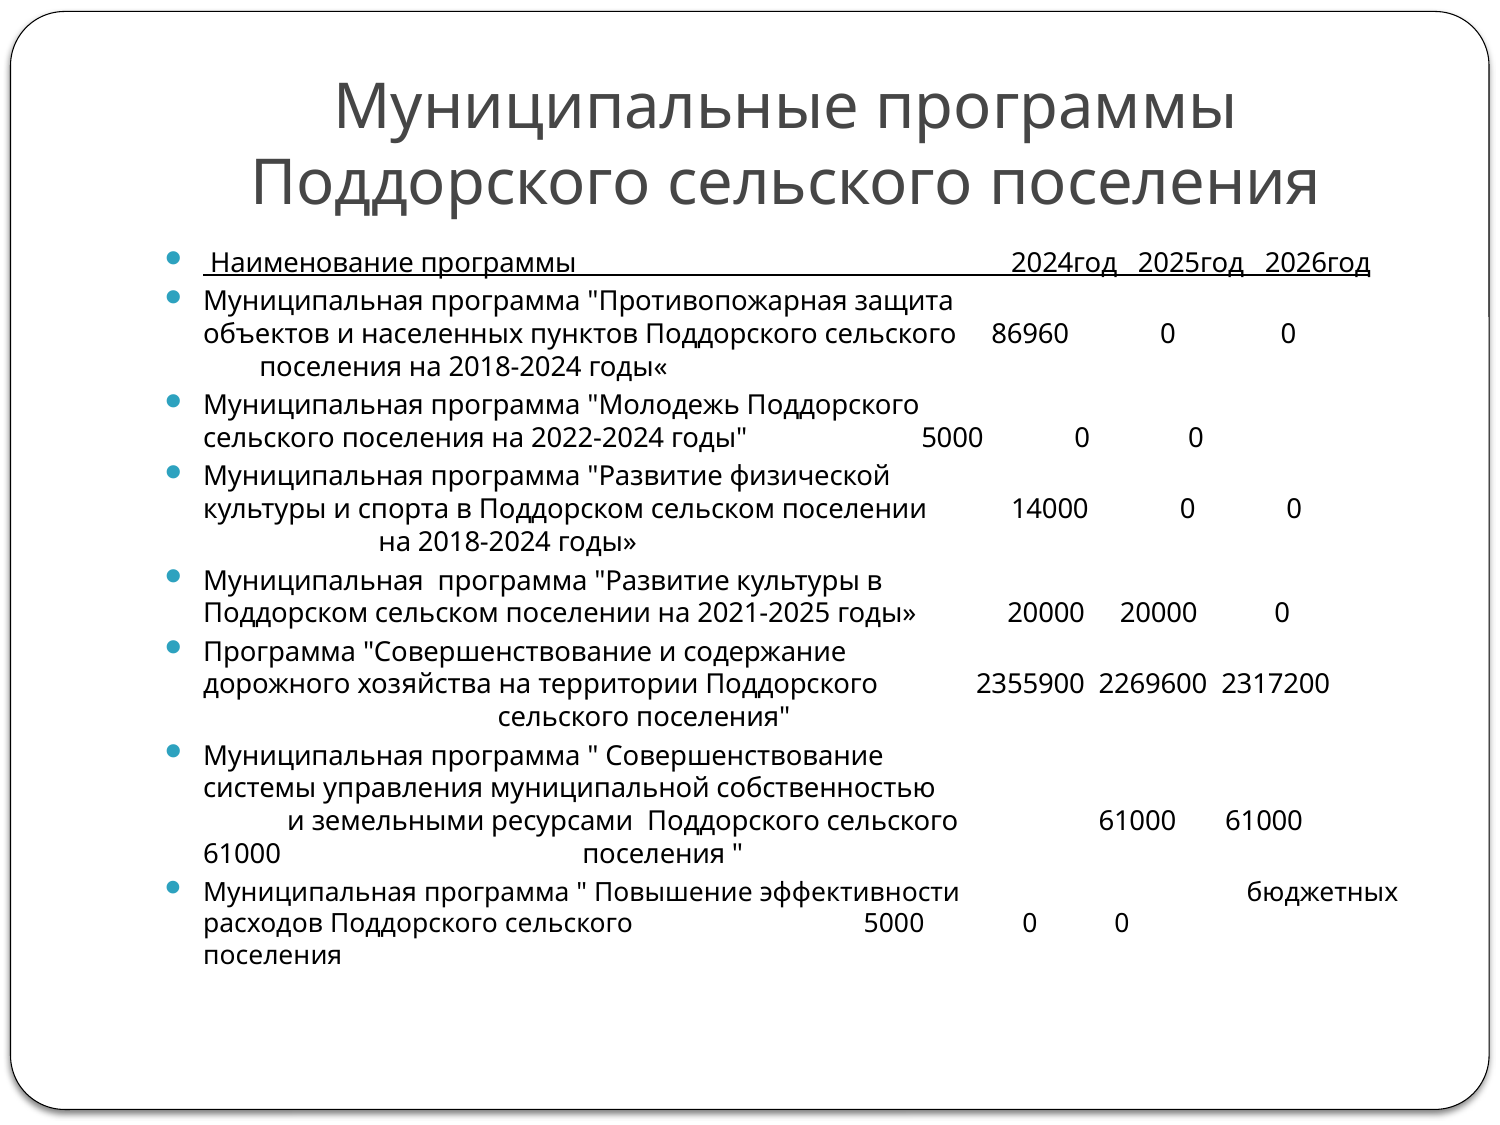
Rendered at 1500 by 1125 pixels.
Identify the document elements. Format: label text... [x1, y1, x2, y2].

list Наименование программы 2024год 2025год 2026год Муниципальная программа "Противопожарная защита объектов и населенных пунктов Поддорского сельского 86960 0 0 поселения на 2018-2024 годы« Муниципальная программа "Молодежь Поддорского сельского поселения на 2022-2024 годы" 5000 0 0 Муниципальная программа "Развитие физической культуры и спорта в Поддорском сельском поселении 14000 0 0 на 2018-2024 годы» Муниципальная программа "Развитие культуры в Поддорском сельском поселении на 2021-2025 годы» 20000 20000 0 Программа "Совершенствование и содержание дорожного хозяйства на территории Поддорского 2355900 2269600 2317200 сельского поселения" Муниципальная программа " Совершенствование системы управления муниципальной собственностью и земельными ресурсами Поддорского сельского 61000 61000 61000 поселения " Муниципальная программа " Повышение эффективности бюджетных расходов Поддорского сельского 5000 0 0 поселения [150, 237, 1425, 988]
title Муниципальные программы Поддорского сельского поселения [147, 54, 1425, 233]
